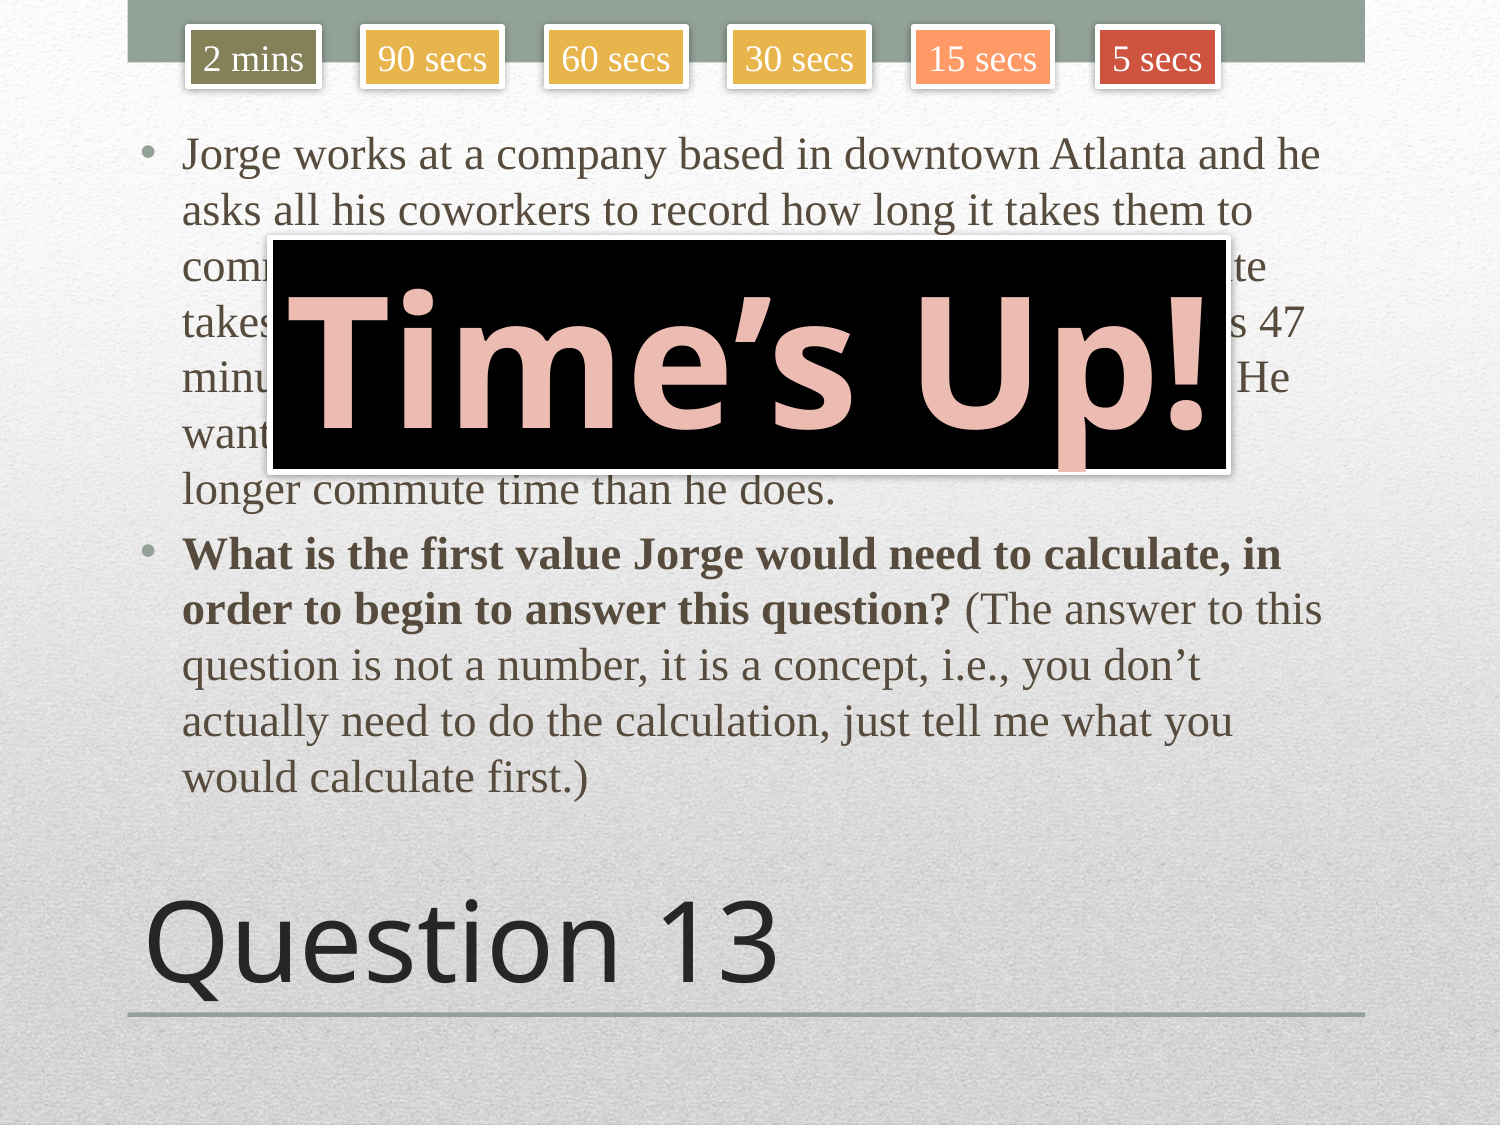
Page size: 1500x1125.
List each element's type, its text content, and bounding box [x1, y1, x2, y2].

text_box 15 secs [911, 24, 1055, 89]
text_box 60 secs [544, 24, 689, 89]
text_box 90 secs [360, 24, 505, 89]
text_box 5 secs [1095, 24, 1221, 89]
list Jorge works at a company based in downtown Atlanta and he asks all his coworkers to record how long it takes them to commute to work on a typical Monday. His own commute takes 55 minutes, the average employee’s commute takes 47 minutes, and the standard deviation in his sample is 9.8. He wants to know what proportion of his coworkers have a longer commute time than he does. What is the first value Jorge would need to calculate, in order to begin to answer this question? (The answer to this question is not a number, it is a concept, i.e., you don’t actually need to do the calculation, just tell me what you would calculate first.) [125, 112, 1363, 813]
text_box 30 secs [727, 24, 872, 89]
text_box Time’s Up! [267, 235, 1231, 475]
title Question 13 [127, 813, 1240, 1013]
text_box 2 mins [185, 24, 322, 89]
